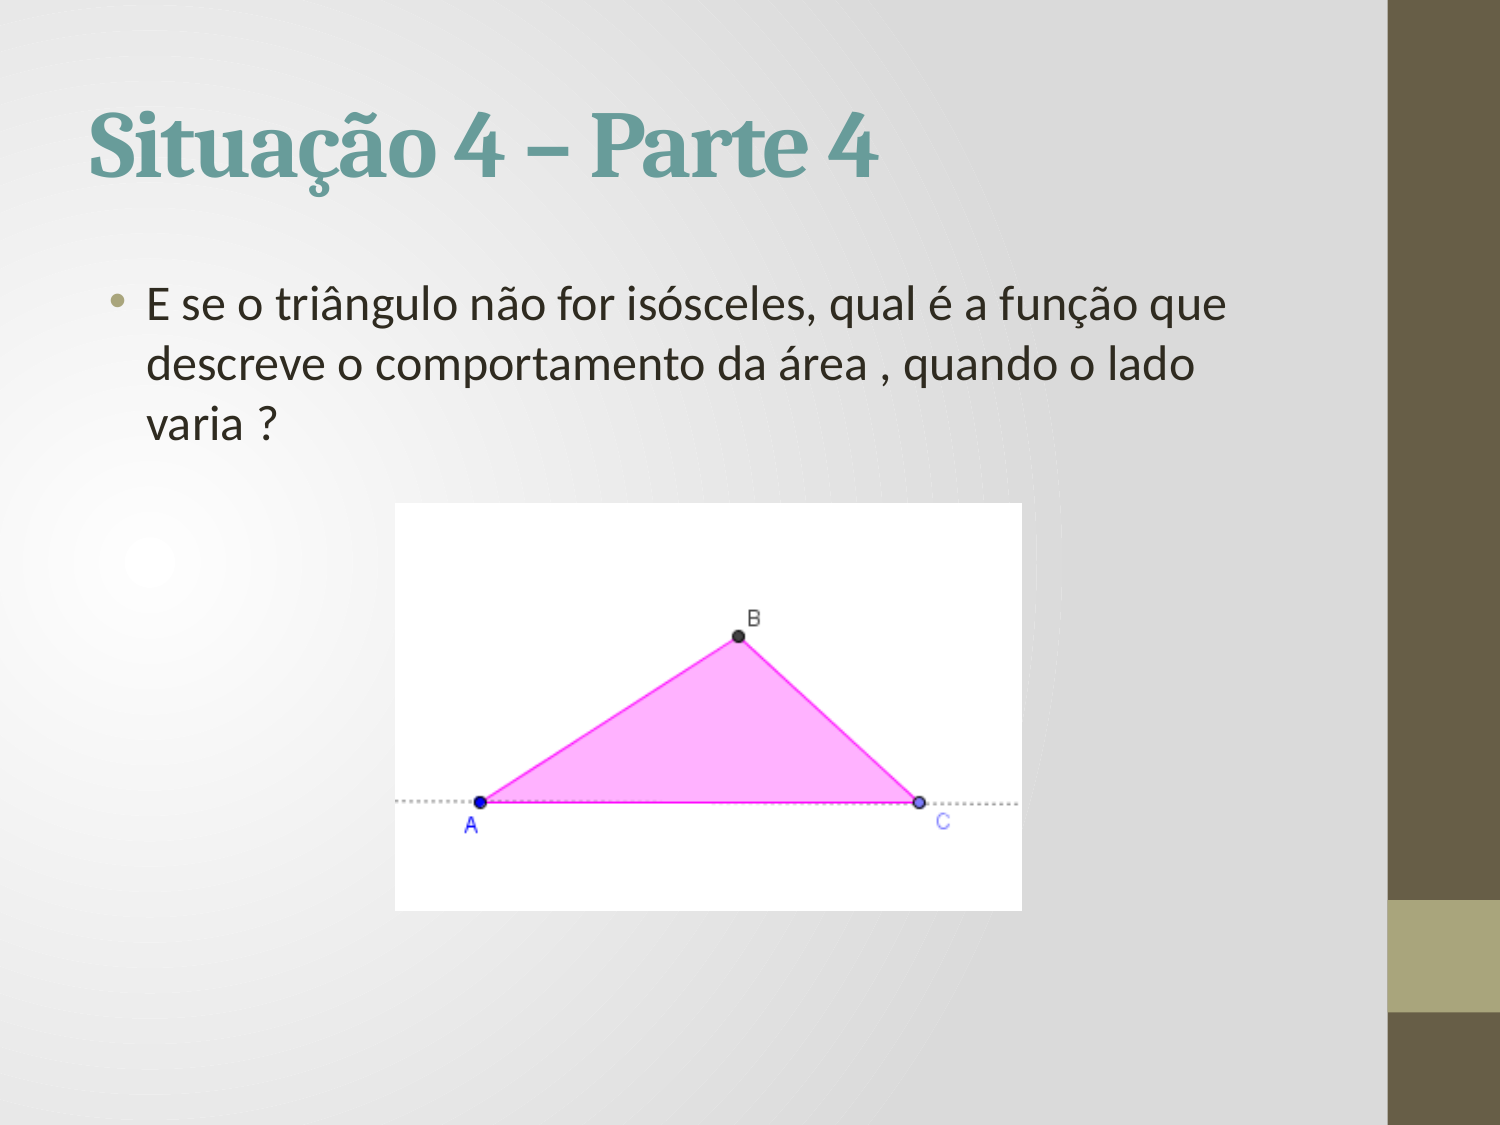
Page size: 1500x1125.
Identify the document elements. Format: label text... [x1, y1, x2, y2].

title Situação 4 – Parte 4 [75, 45, 1325, 233]
picture [395, 502, 1023, 911]
